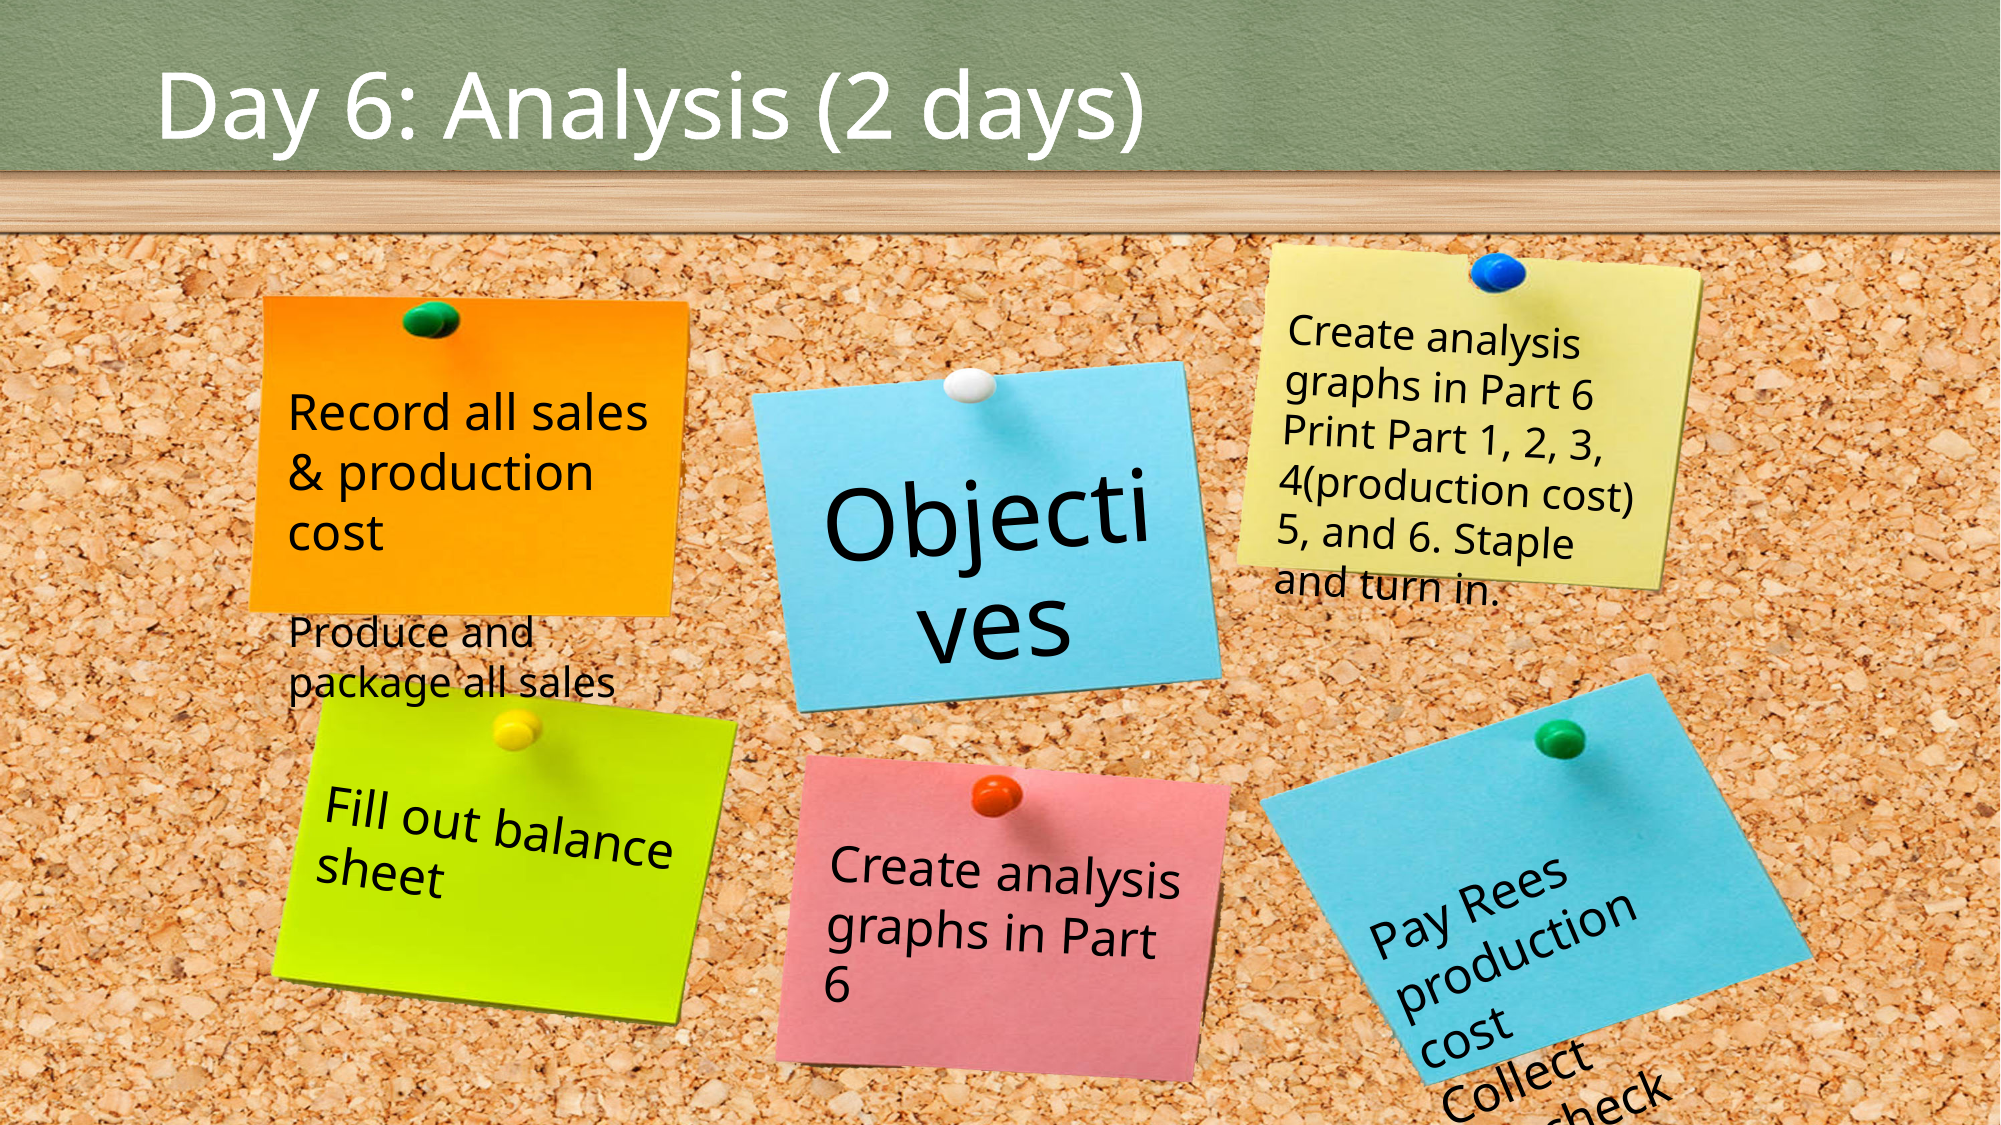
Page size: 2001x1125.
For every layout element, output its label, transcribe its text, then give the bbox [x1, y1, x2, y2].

picture [0, 0, 2001, 1125]
text_box Create analysis graphs in Part 6 Print Part 1, 2, 3, 4(production cost) 5, and 6. Staple and turn in. [1257, 294, 1681, 631]
text_box Create analysis graphs in Part 6 [806, 823, 1209, 1039]
text_box Objectives [790, 444, 1194, 720]
text_box Pay Rees production cost Collect paycheck [1343, 762, 1828, 1125]
text_box Fill out balance sheet [289, 762, 705, 1011]
title Day 6: Analysis (2 days) [138, 0, 1864, 218]
text_box Record all sales & production cost Produce and package all sales [273, 373, 690, 714]
